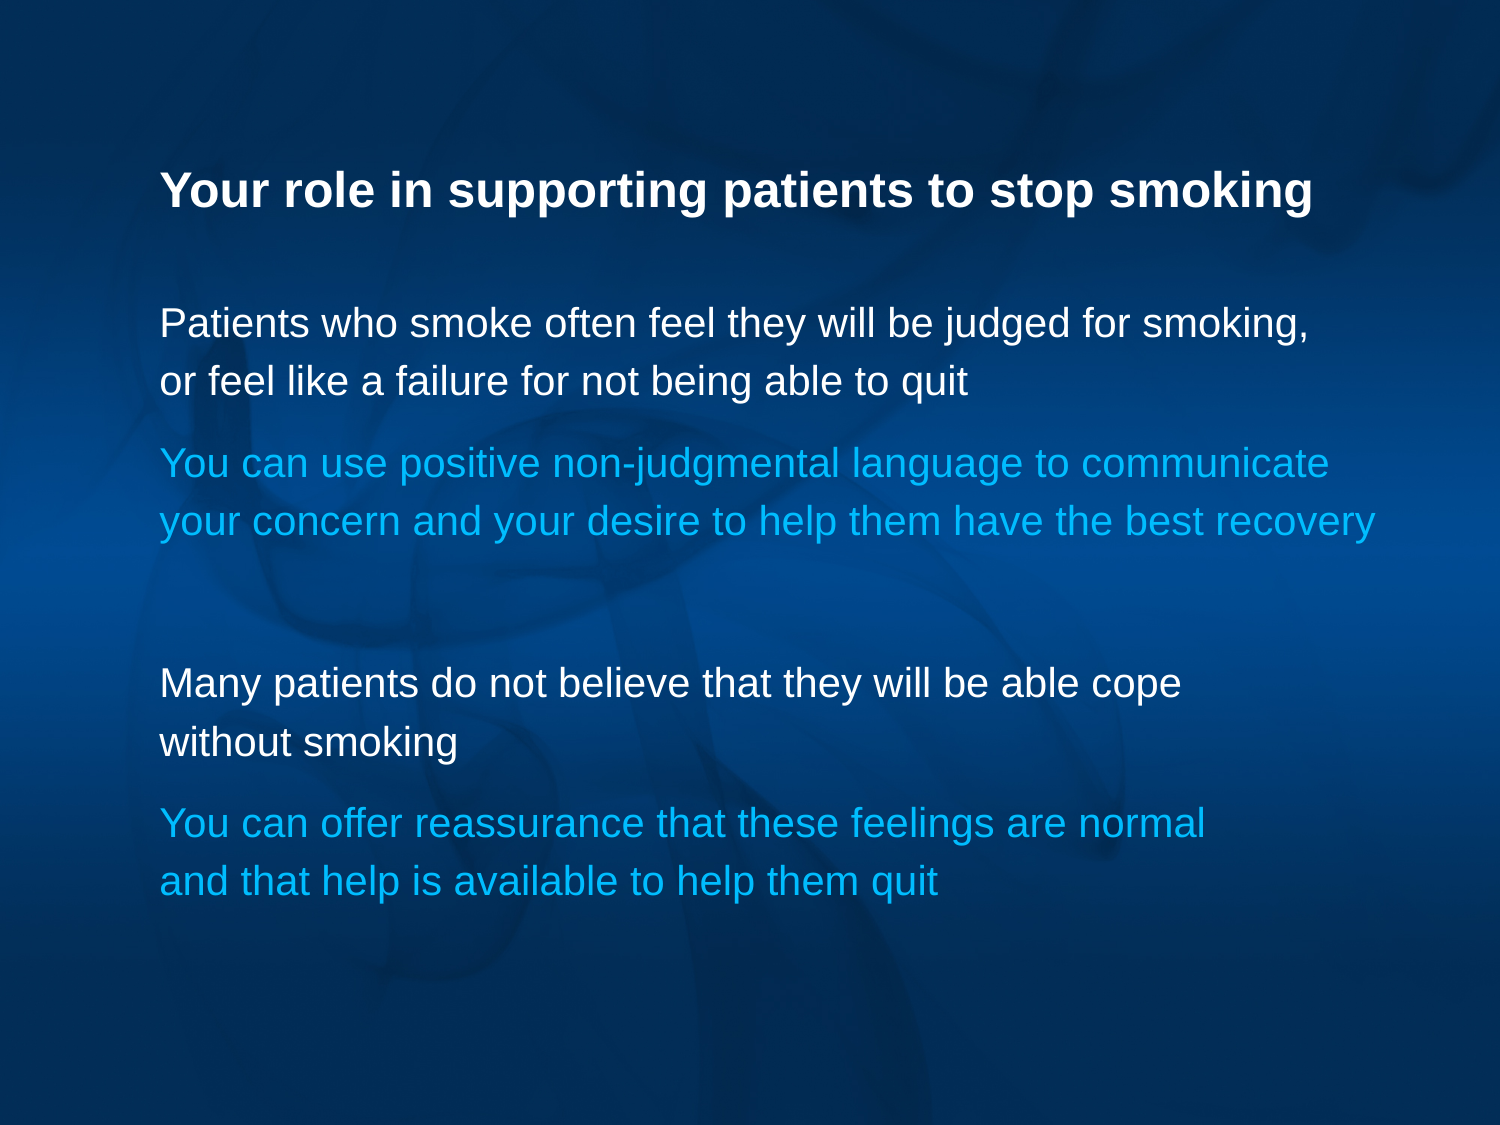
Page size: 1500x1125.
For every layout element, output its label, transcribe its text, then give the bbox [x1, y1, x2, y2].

text_box Your role in supporting patients to stop smoking [159, 99, 1386, 275]
picture [0, 0, 1500, 1125]
text_box Patients who smoke often feel they will be judged for smoking, or feel like a failure for not being able to quit You can use positive non-judgmental language to communicate your concern and your desire to help them have the best recovery Many patients do not believe that they will be able cope without smoking You can offer reassurance that these feelings are normal and that help is available to help them quit [159, 287, 1386, 939]
